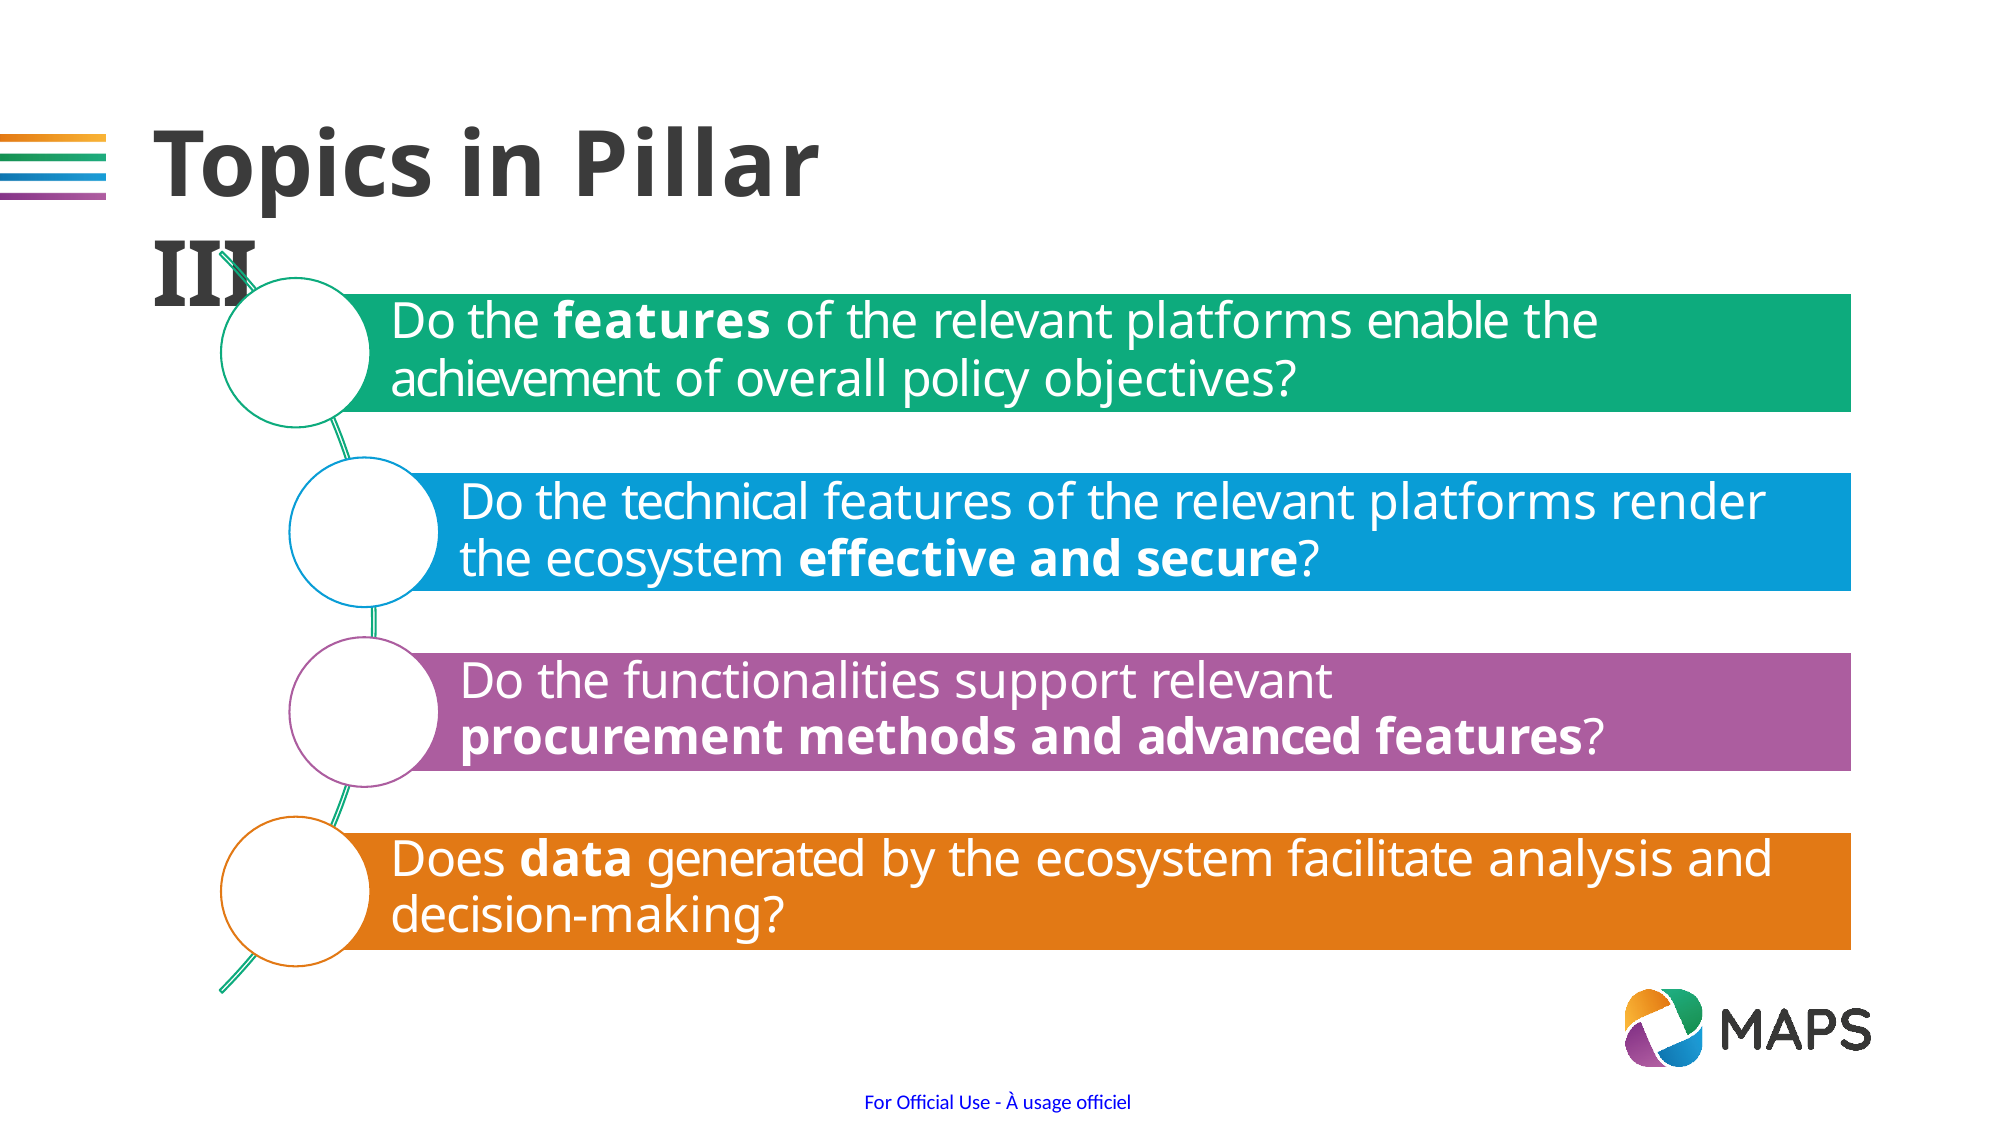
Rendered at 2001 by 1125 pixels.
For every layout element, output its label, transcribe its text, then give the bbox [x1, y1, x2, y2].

picture [1625, 989, 1871, 1067]
title Topics in Pillar III [150, 102, 892, 325]
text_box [218, 250, 1853, 995]
footer For Official Use - À usage officiel [862, 1091, 1138, 1125]
picture [0, 134, 106, 200]
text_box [219, 815, 372, 968]
